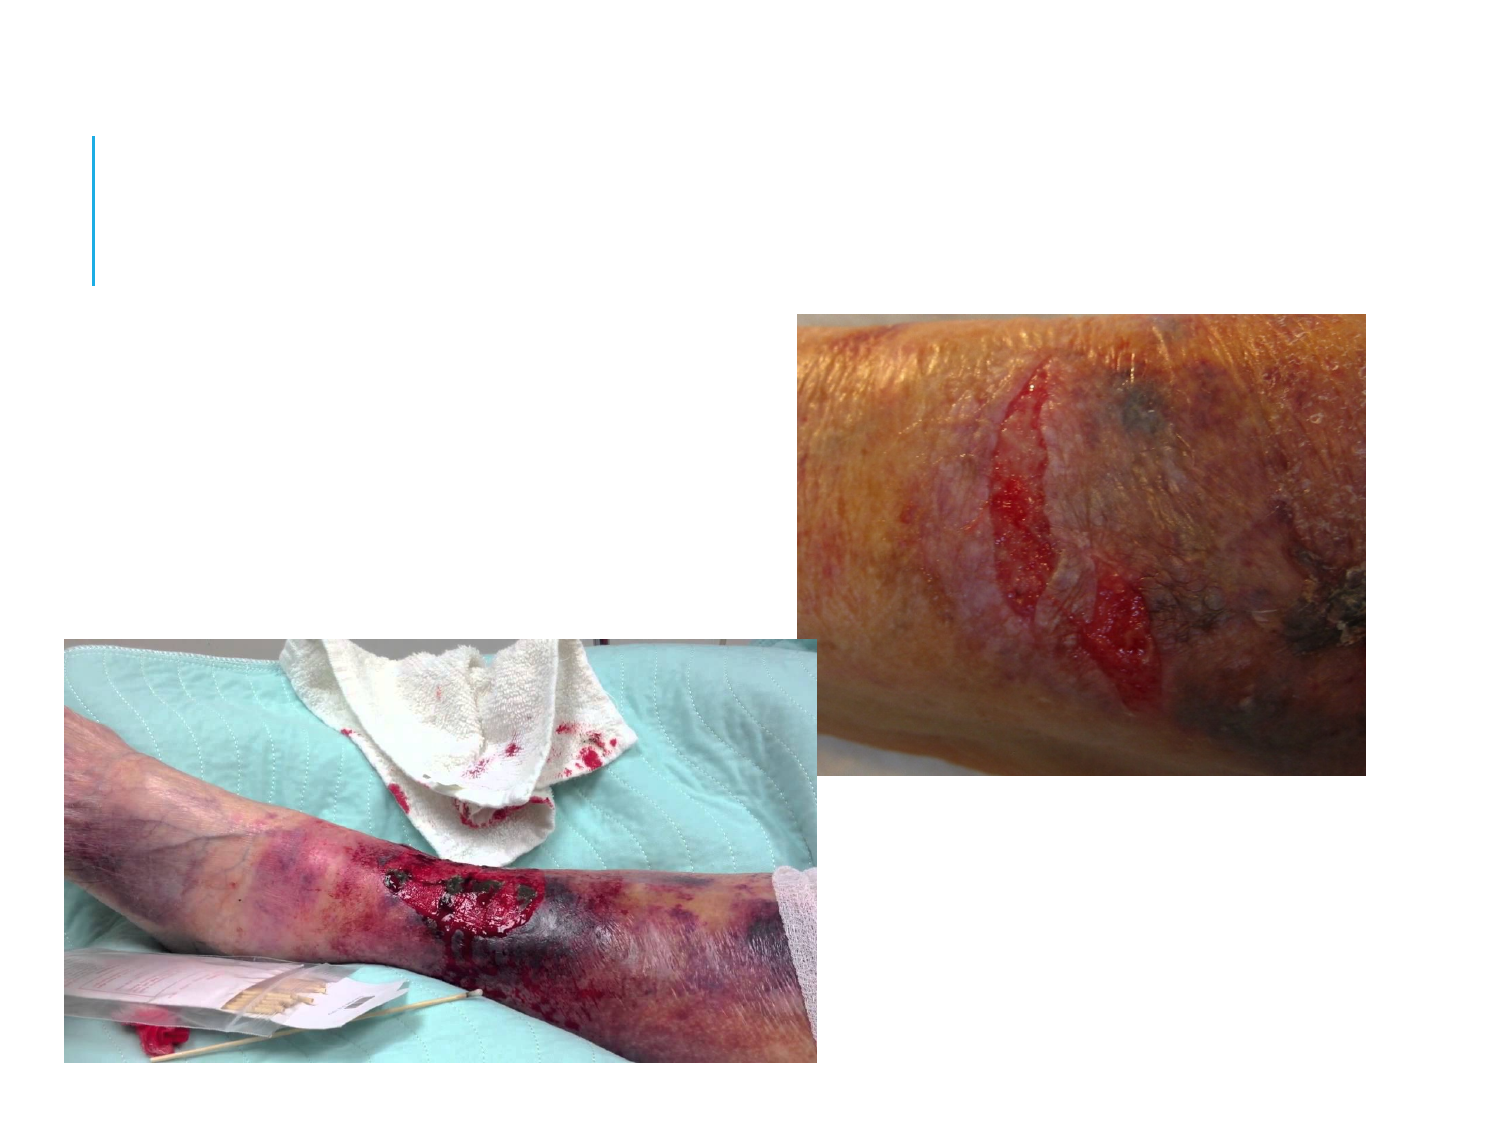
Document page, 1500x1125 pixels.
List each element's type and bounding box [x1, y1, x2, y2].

picture [64, 314, 1367, 1063]
